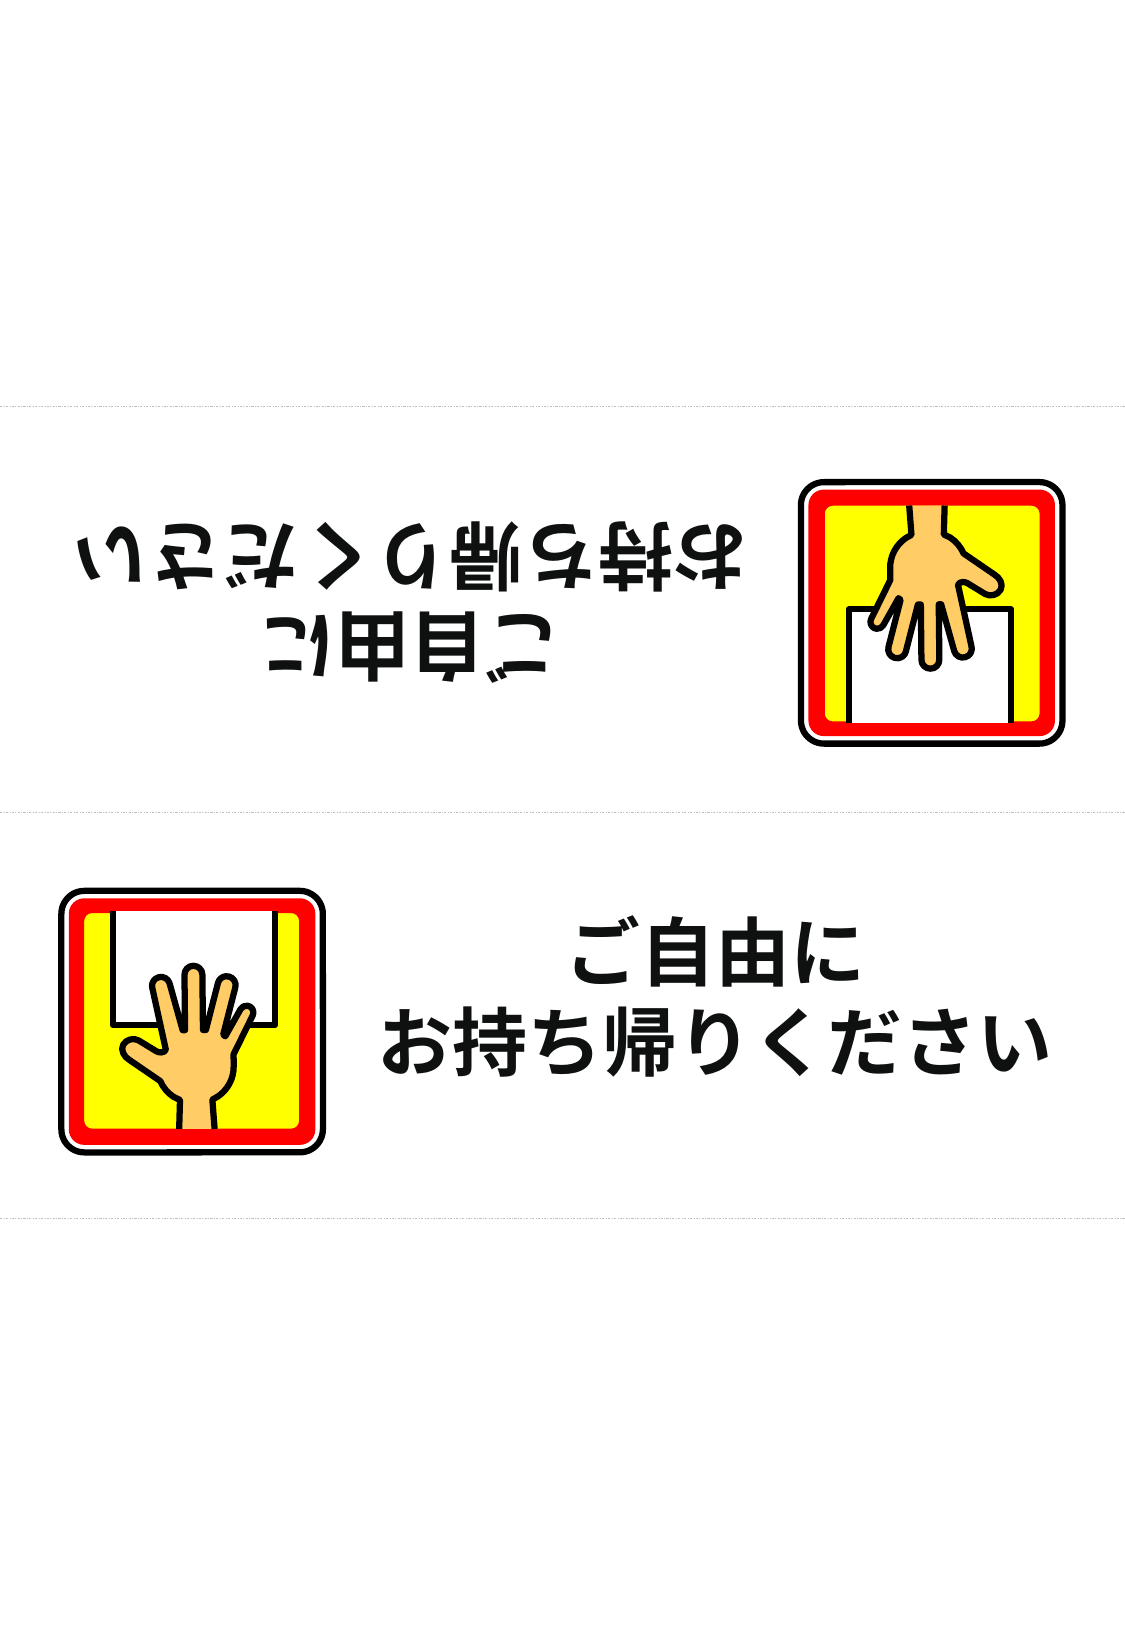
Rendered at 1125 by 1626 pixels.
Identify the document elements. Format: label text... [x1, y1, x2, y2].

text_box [61, 890, 323, 1153]
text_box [800, 482, 1063, 744]
text_box ご自由に お持ち帰りください [58, 506, 764, 701]
text_box ご自由に お持ち帰りください [363, 898, 1068, 1094]
